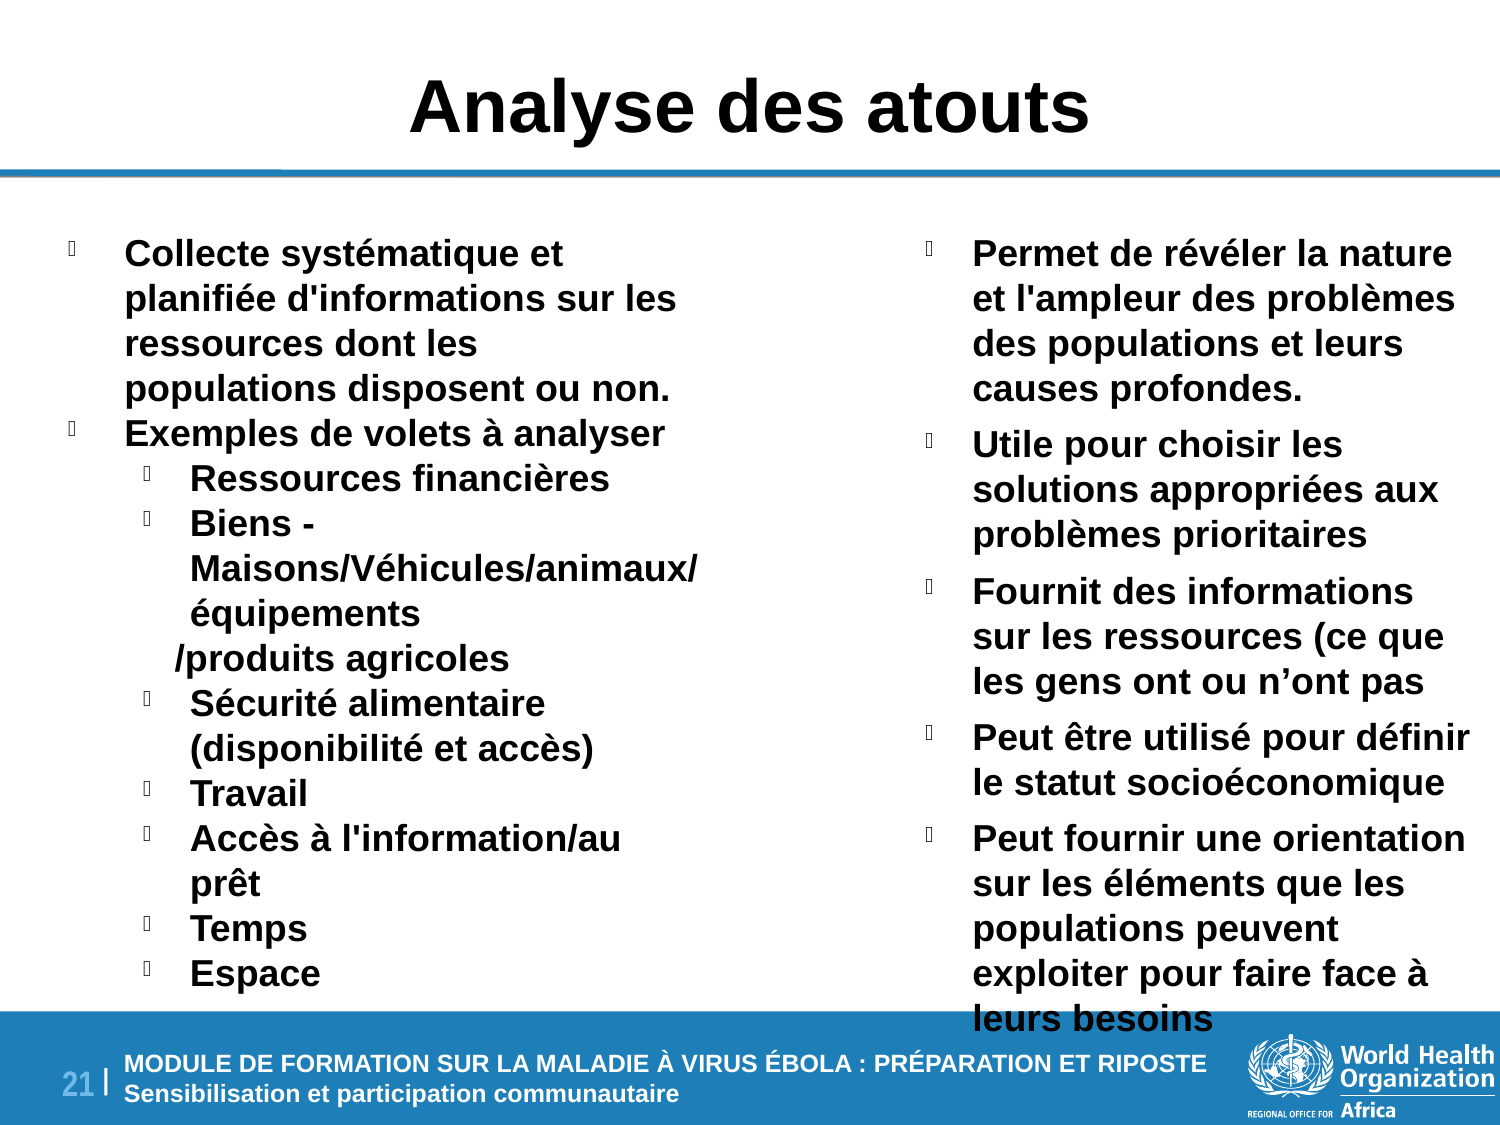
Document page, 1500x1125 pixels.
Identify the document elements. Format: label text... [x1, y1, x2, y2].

title Analyse des atouts [75, 45, 1425, 161]
list Permet de révéler la nature et l'ampleur des problèmes des populations et leurs causes profondes. Utile pour choisir les solutions appropriées aux problèmes prioritaires Fournit des informations sur les ressources (ce que les gens ont ou n’ont pas Peut être utilisé pour définir le statut socioéconomique Peut fournir une orientation sur les éléments que les populations peuvent exploiter pour faire face à leurs besoins [835, 221, 1498, 1000]
list Collecte systématique et planifiée d'informations sur les ressources dont les populations disposent ou non. Exemples de volets à analyser Ressources financières Biens - Maisons/Véhicules/animaux/équipements /produits agricoles Sécurité alimentaire (disponibilité et accès) Travail Accès à l'information/au prêt Temps Espace [53, 221, 716, 965]
